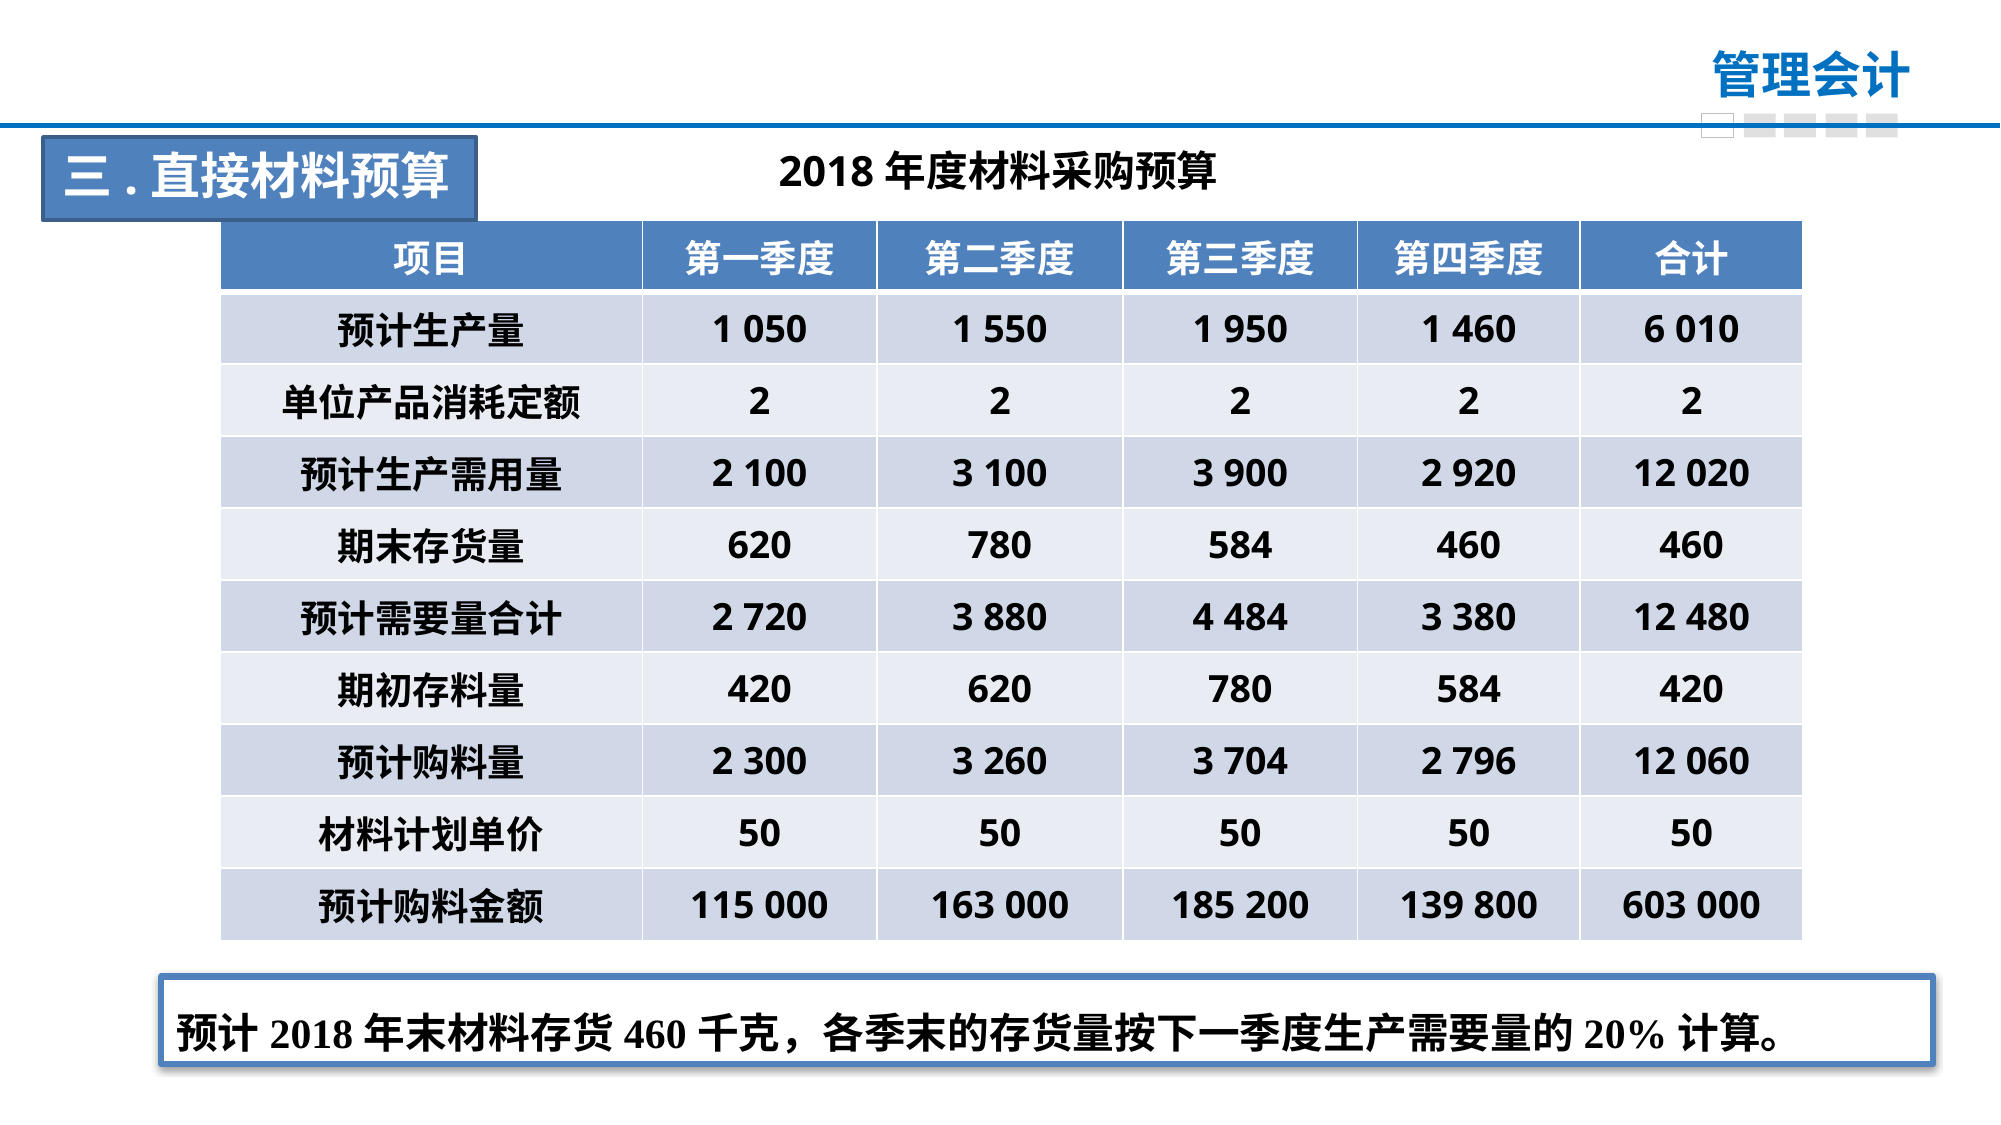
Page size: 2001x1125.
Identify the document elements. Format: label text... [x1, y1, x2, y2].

table_cell 预计需要量合计 [221, 581, 642, 651]
table_header 第三季度 [1124, 221, 1357, 289]
table_cell 584 [1358, 653, 1579, 723]
table_cell 12 060 [1581, 725, 1802, 795]
table_cell 3 880 [878, 581, 1122, 651]
table_cell 2 [1124, 365, 1357, 435]
table_cell 2 920 [1358, 437, 1579, 507]
table_cell 预计购料金额 [221, 869, 642, 940]
table_cell 2 720 [643, 581, 876, 651]
text_box 预计2018年末材料存货460千克，各季末的存货量按下一季度生产需要量的20%计算。 [158, 973, 1936, 1067]
table_cell 3 100 [878, 437, 1122, 507]
table_cell 材料计划单价 [221, 797, 642, 867]
table_cell 2 300 [643, 725, 876, 795]
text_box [42, 136, 477, 221]
table_cell 1 050 [643, 295, 876, 363]
table_cell 185 200 [1124, 869, 1357, 940]
table_cell 460 [1358, 509, 1579, 579]
table_cell 3 260 [878, 725, 1122, 795]
table_cell 预计生产量 [221, 295, 642, 363]
table_cell 50 [643, 797, 876, 867]
table_cell 4 484 [1124, 581, 1357, 651]
table_cell 期末存货量 [221, 509, 642, 579]
table_cell 1 950 [1124, 295, 1357, 363]
table_cell 620 [878, 653, 1122, 723]
table_cell 460 [1581, 509, 1802, 579]
text_box 2018年度材料采购预算 [763, 137, 1308, 202]
table_cell 115 000 [643, 869, 876, 940]
table_cell 6 010 [1581, 295, 1802, 363]
table_header 项目 [221, 221, 642, 289]
table_header 第一季度 [643, 221, 876, 289]
table_cell 2 [878, 365, 1122, 435]
table_cell 3 380 [1358, 581, 1579, 651]
table_cell 603 000 [1581, 869, 1802, 940]
table_cell 2 [1358, 365, 1579, 435]
table_cell 12 020 [1581, 437, 1802, 507]
table_header 第二季度 [878, 221, 1122, 289]
table_cell 1 460 [1358, 295, 1579, 363]
table_cell 单位产品消耗定额 [221, 365, 642, 435]
table_cell 3 704 [1124, 725, 1357, 795]
table_cell 3 900 [1124, 437, 1357, 507]
table_cell 584 [1124, 509, 1357, 579]
table_cell 420 [643, 653, 876, 723]
table_cell 50 [1581, 797, 1802, 867]
table_cell 2 796 [1358, 725, 1579, 795]
table_cell 50 [878, 797, 1122, 867]
table_cell 预计生产需用量 [221, 437, 642, 507]
table_cell 12 480 [1581, 581, 1802, 651]
table_header 合计 [1581, 221, 1802, 289]
table_cell 期初存料量 [221, 653, 642, 723]
table_header 第四季度 [1358, 221, 1579, 289]
table_cell 620 [643, 509, 876, 579]
table_cell 2 [1581, 365, 1802, 435]
table_cell 139 800 [1358, 869, 1579, 940]
table_cell 780 [878, 509, 1122, 579]
table_cell 1 550 [878, 295, 1122, 363]
table_cell 50 [1358, 797, 1579, 867]
table_cell 2 [643, 365, 876, 435]
table_cell 2 100 [643, 437, 876, 507]
table_cell 163 000 [878, 869, 1122, 940]
table_cell 50 [1124, 797, 1357, 867]
table_cell 预计购料量 [221, 725, 642, 795]
table_cell 780 [1124, 653, 1357, 723]
table_cell 420 [1581, 653, 1802, 723]
